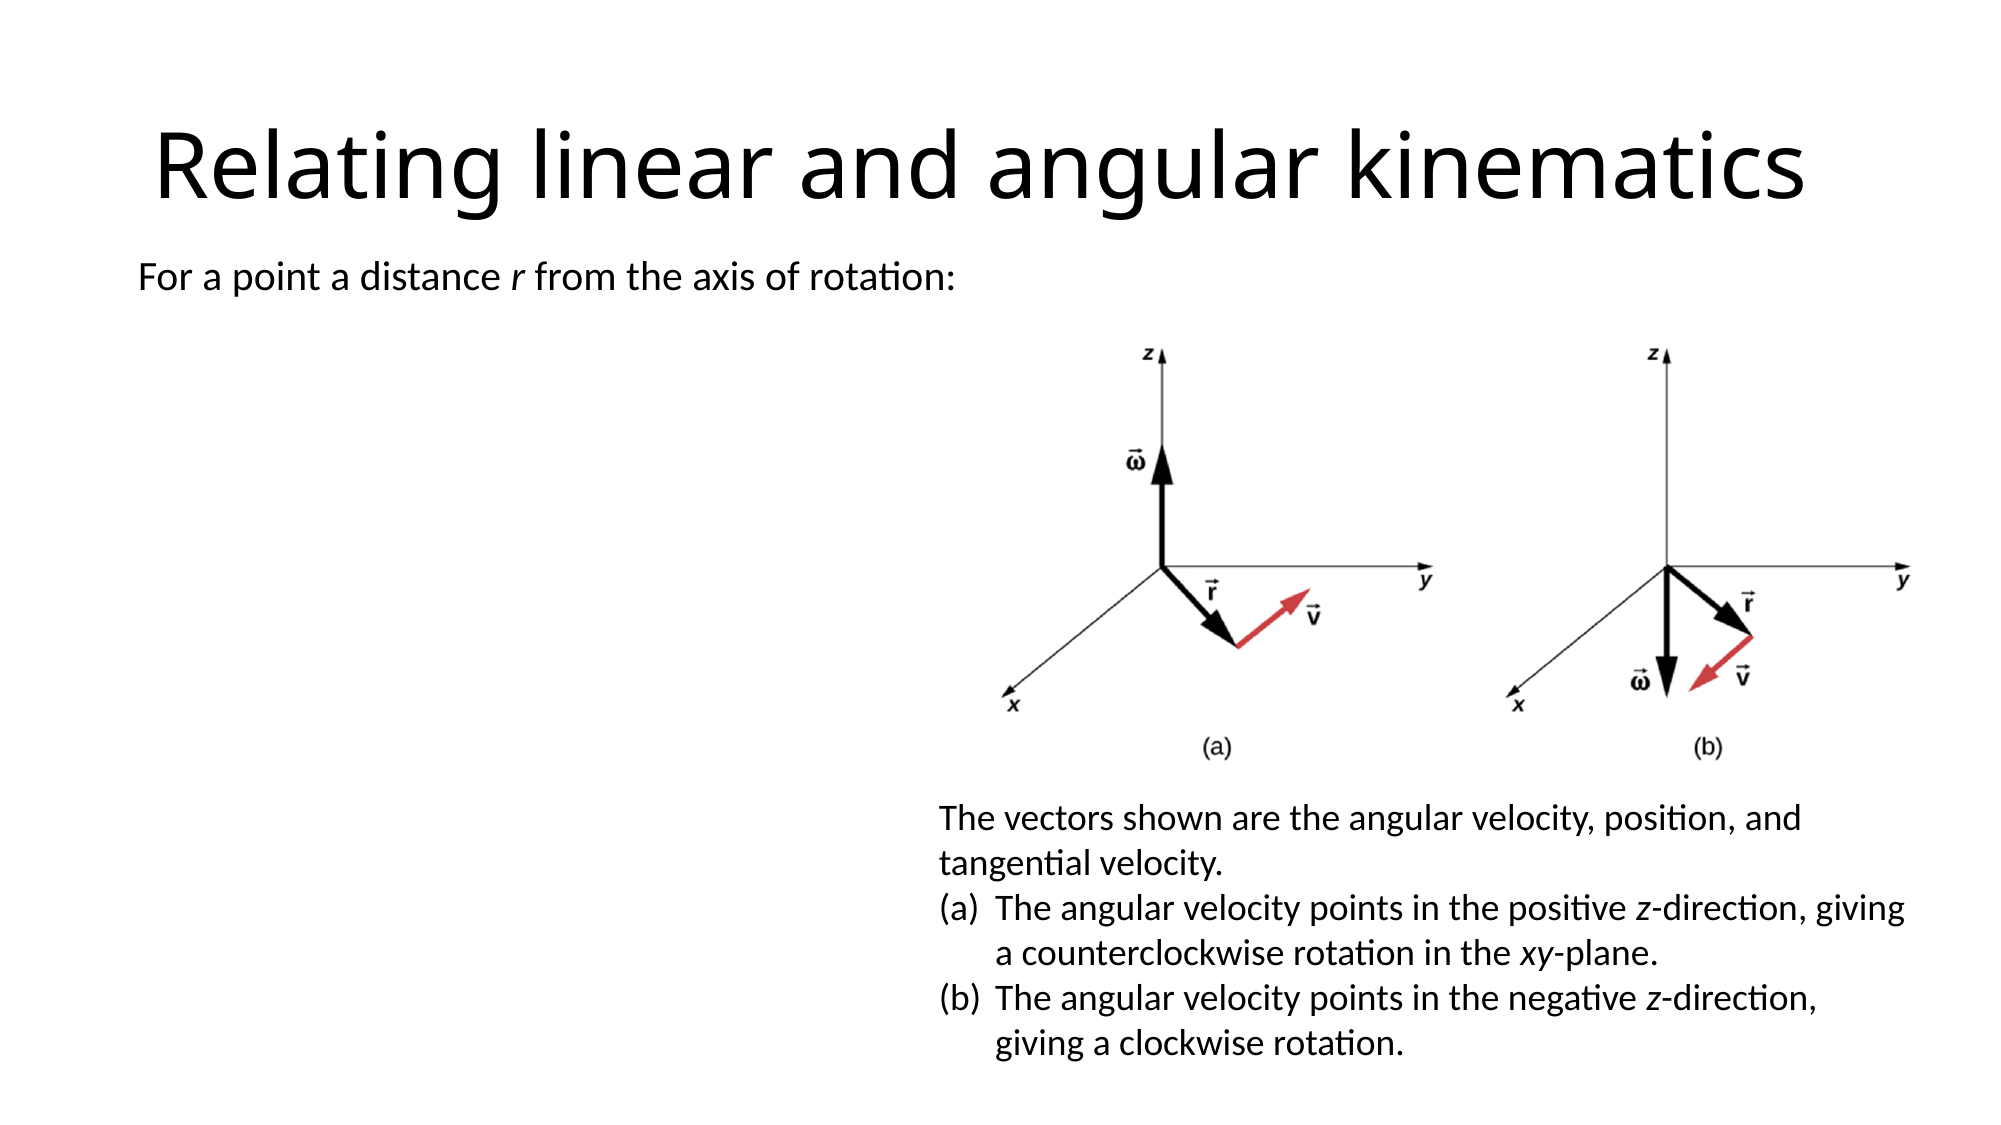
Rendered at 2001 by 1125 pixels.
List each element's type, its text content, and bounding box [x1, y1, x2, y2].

text_box The vectors shown are the angular velocity, position, and tangential velocity. The angular velocity points in the positive z-direction, giving a counterclockwise rotation in the xy-plane. The angular velocity points in the negative z-direction, giving a clockwise rotation. [924, 785, 1925, 1071]
title Relating linear and angular kinematics [137, 59, 1863, 278]
picture [969, 340, 1942, 763]
